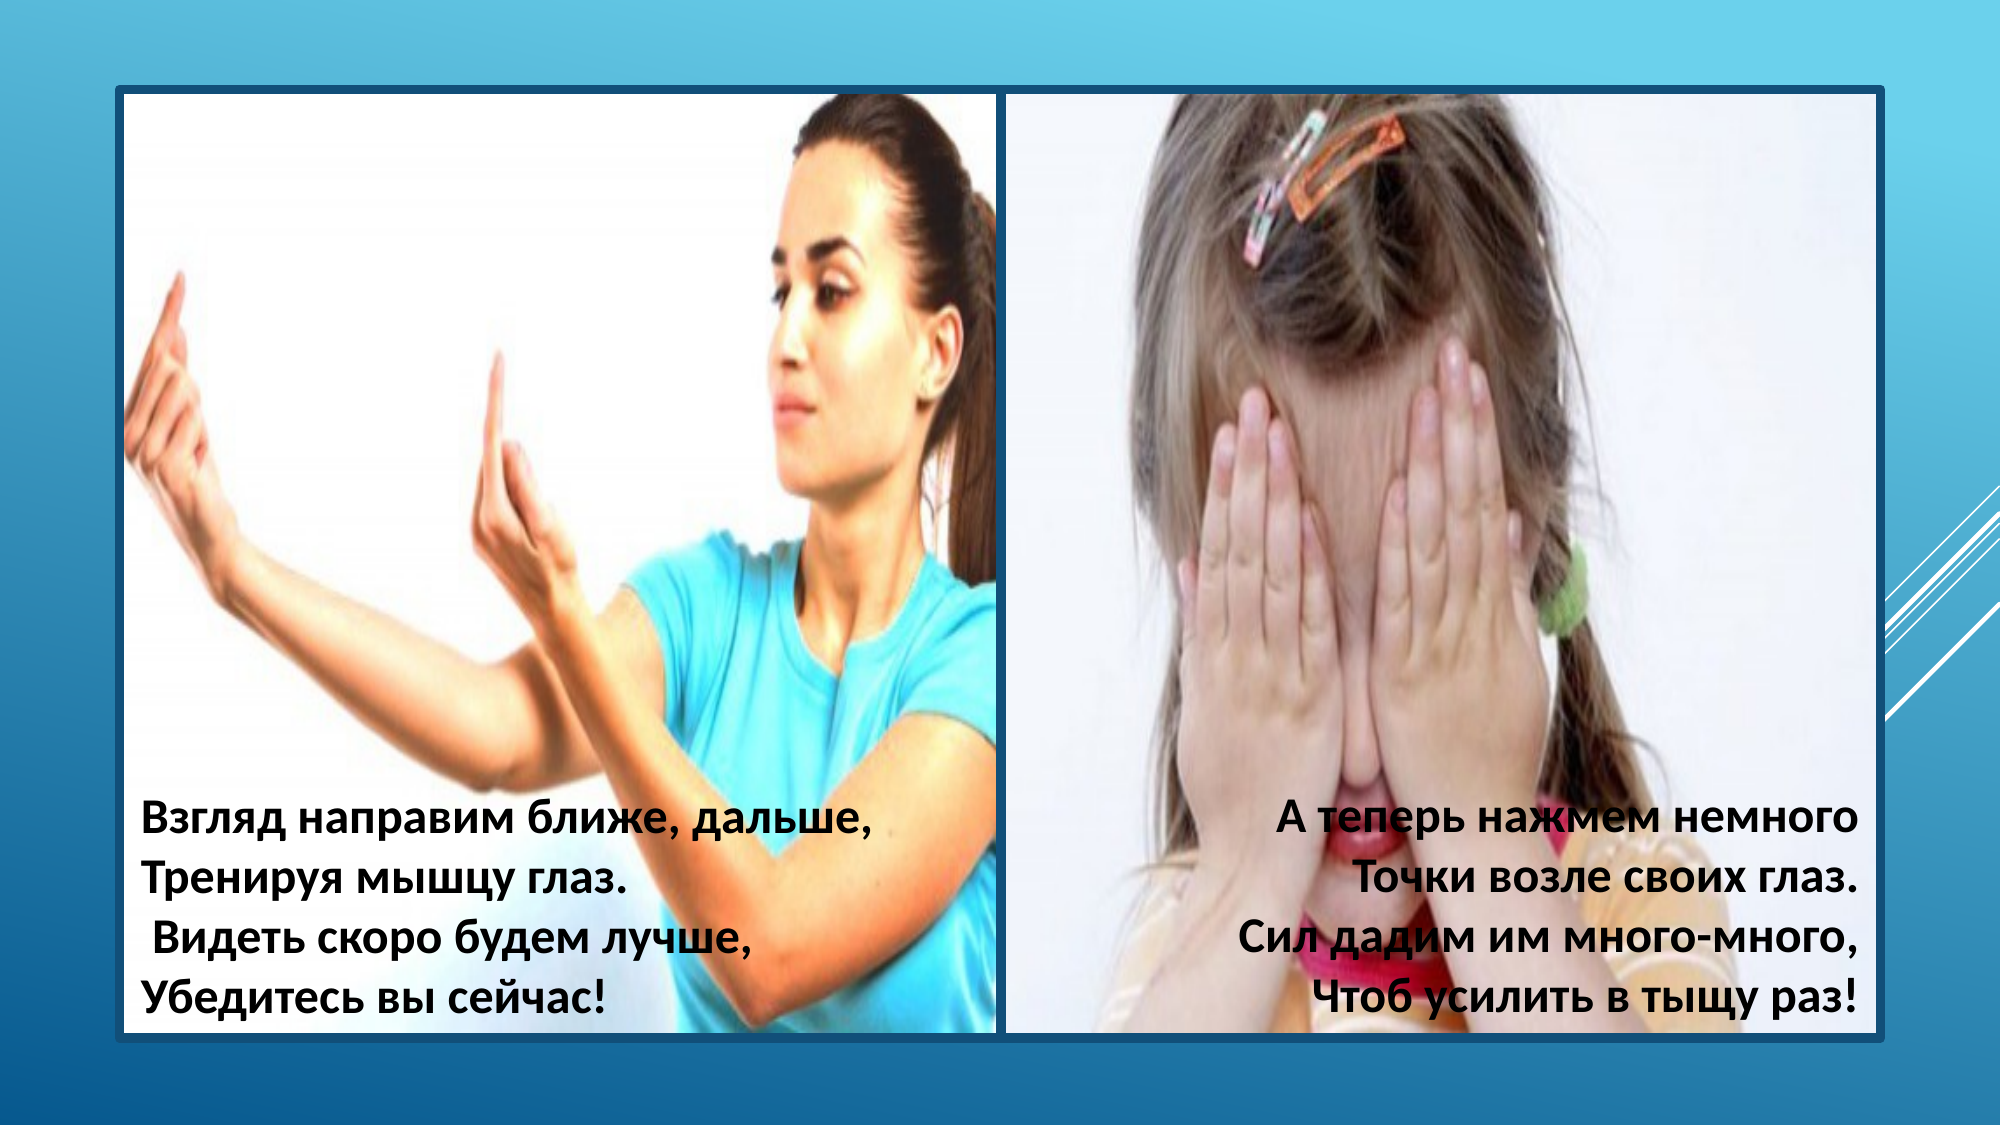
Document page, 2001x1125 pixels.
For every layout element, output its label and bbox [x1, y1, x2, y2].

picture [123, 93, 1877, 1034]
